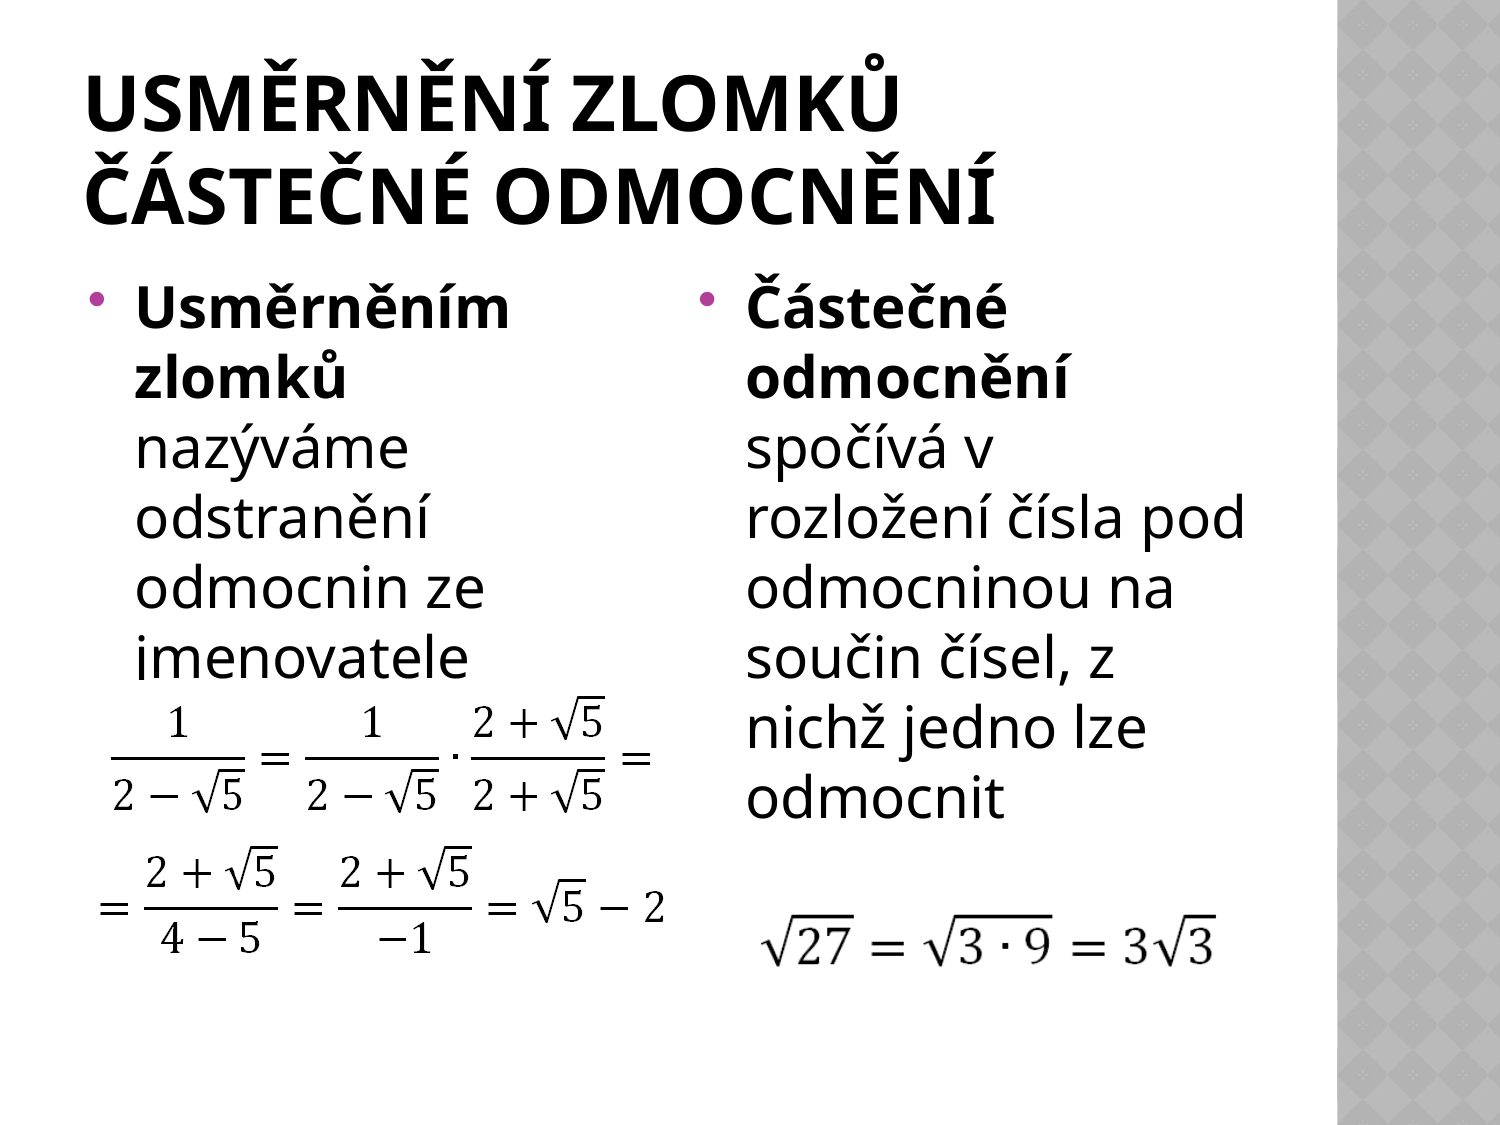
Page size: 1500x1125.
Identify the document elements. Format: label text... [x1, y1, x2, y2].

list Usměrněním zlomků nazýváme odstranění odmocnin ze jmenovatele [75, 262, 653, 1005]
picture [88, 680, 674, 965]
picture [752, 909, 1223, 977]
list Částečné odmocnění spočívá v rozložení čísla pod odmocninou na součin čísel, z nichž jedno lze odmocnit [685, 262, 1263, 1005]
title Usměrnění zlomků částečné odmocnění [75, 52, 1263, 240]
